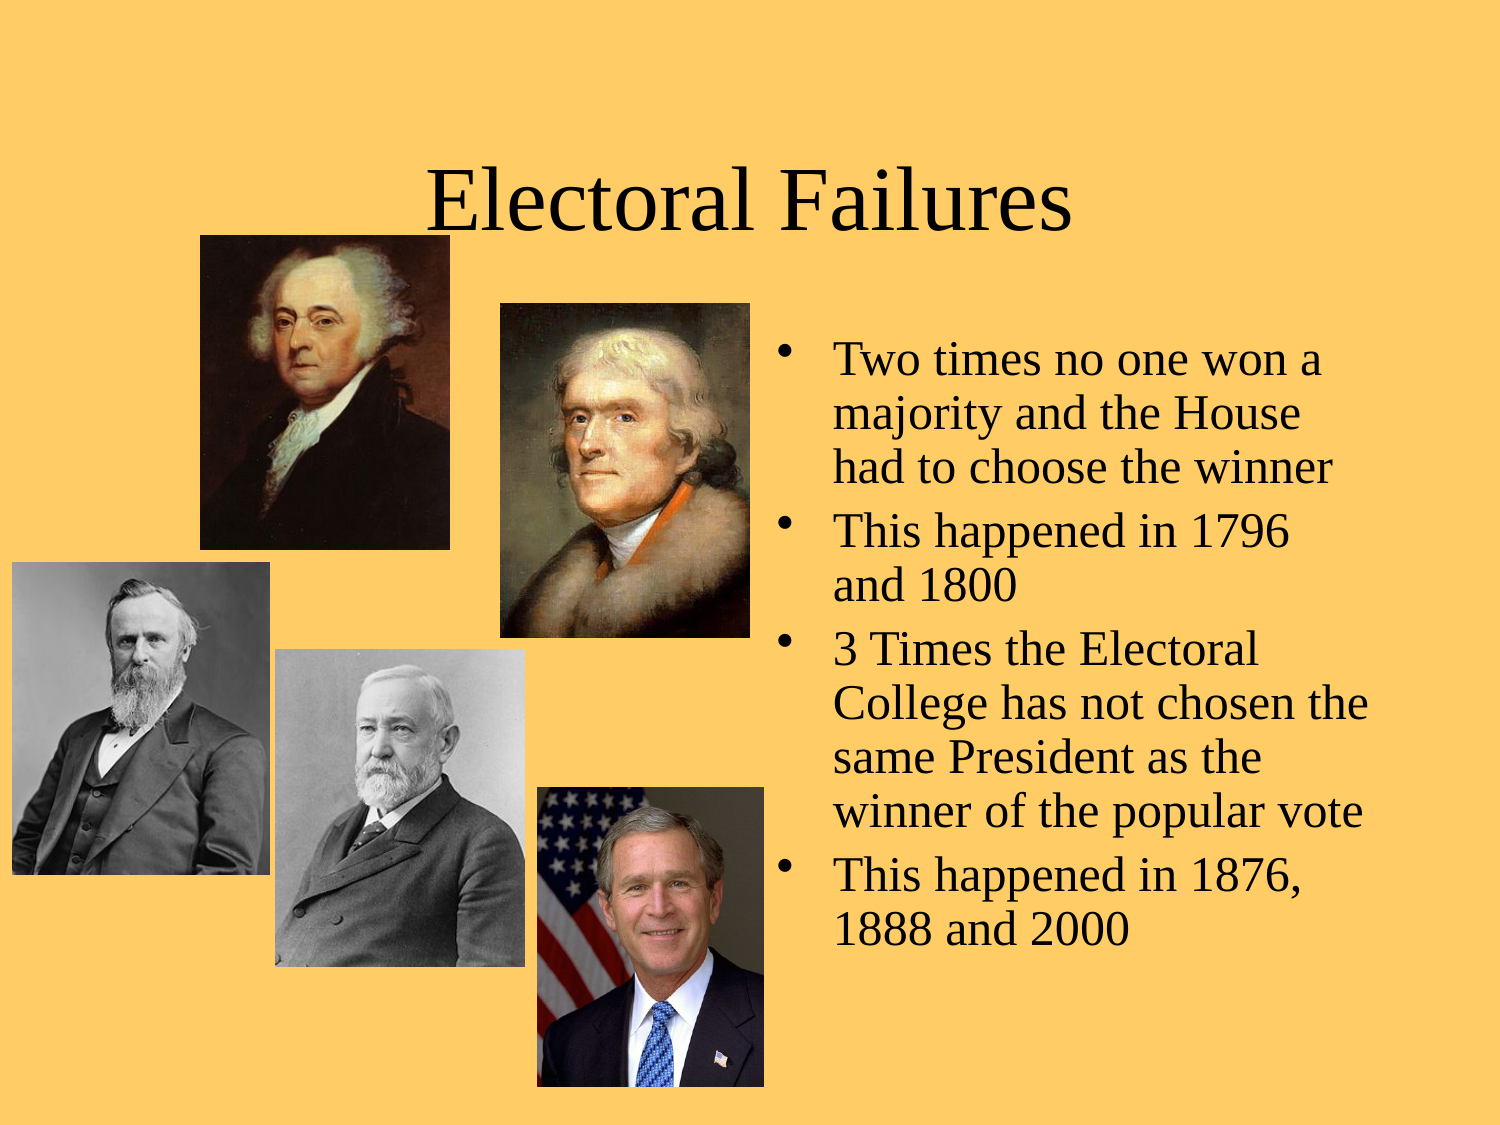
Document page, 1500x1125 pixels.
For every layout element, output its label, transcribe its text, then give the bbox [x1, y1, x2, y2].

picture [499, 303, 751, 638]
title Electoral Failures [112, 99, 1388, 288]
picture [274, 649, 526, 967]
picture [199, 235, 451, 551]
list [537, 787, 765, 1088]
picture [12, 562, 270, 876]
list Two times no one won a majority and the House had to choose the winner This happened in 1796 and 1800 3 Times the Electoral College has not chosen the same President as the winner of the popular vote This happened in 1876, 1888 and 2000 [761, 324, 1388, 1001]
